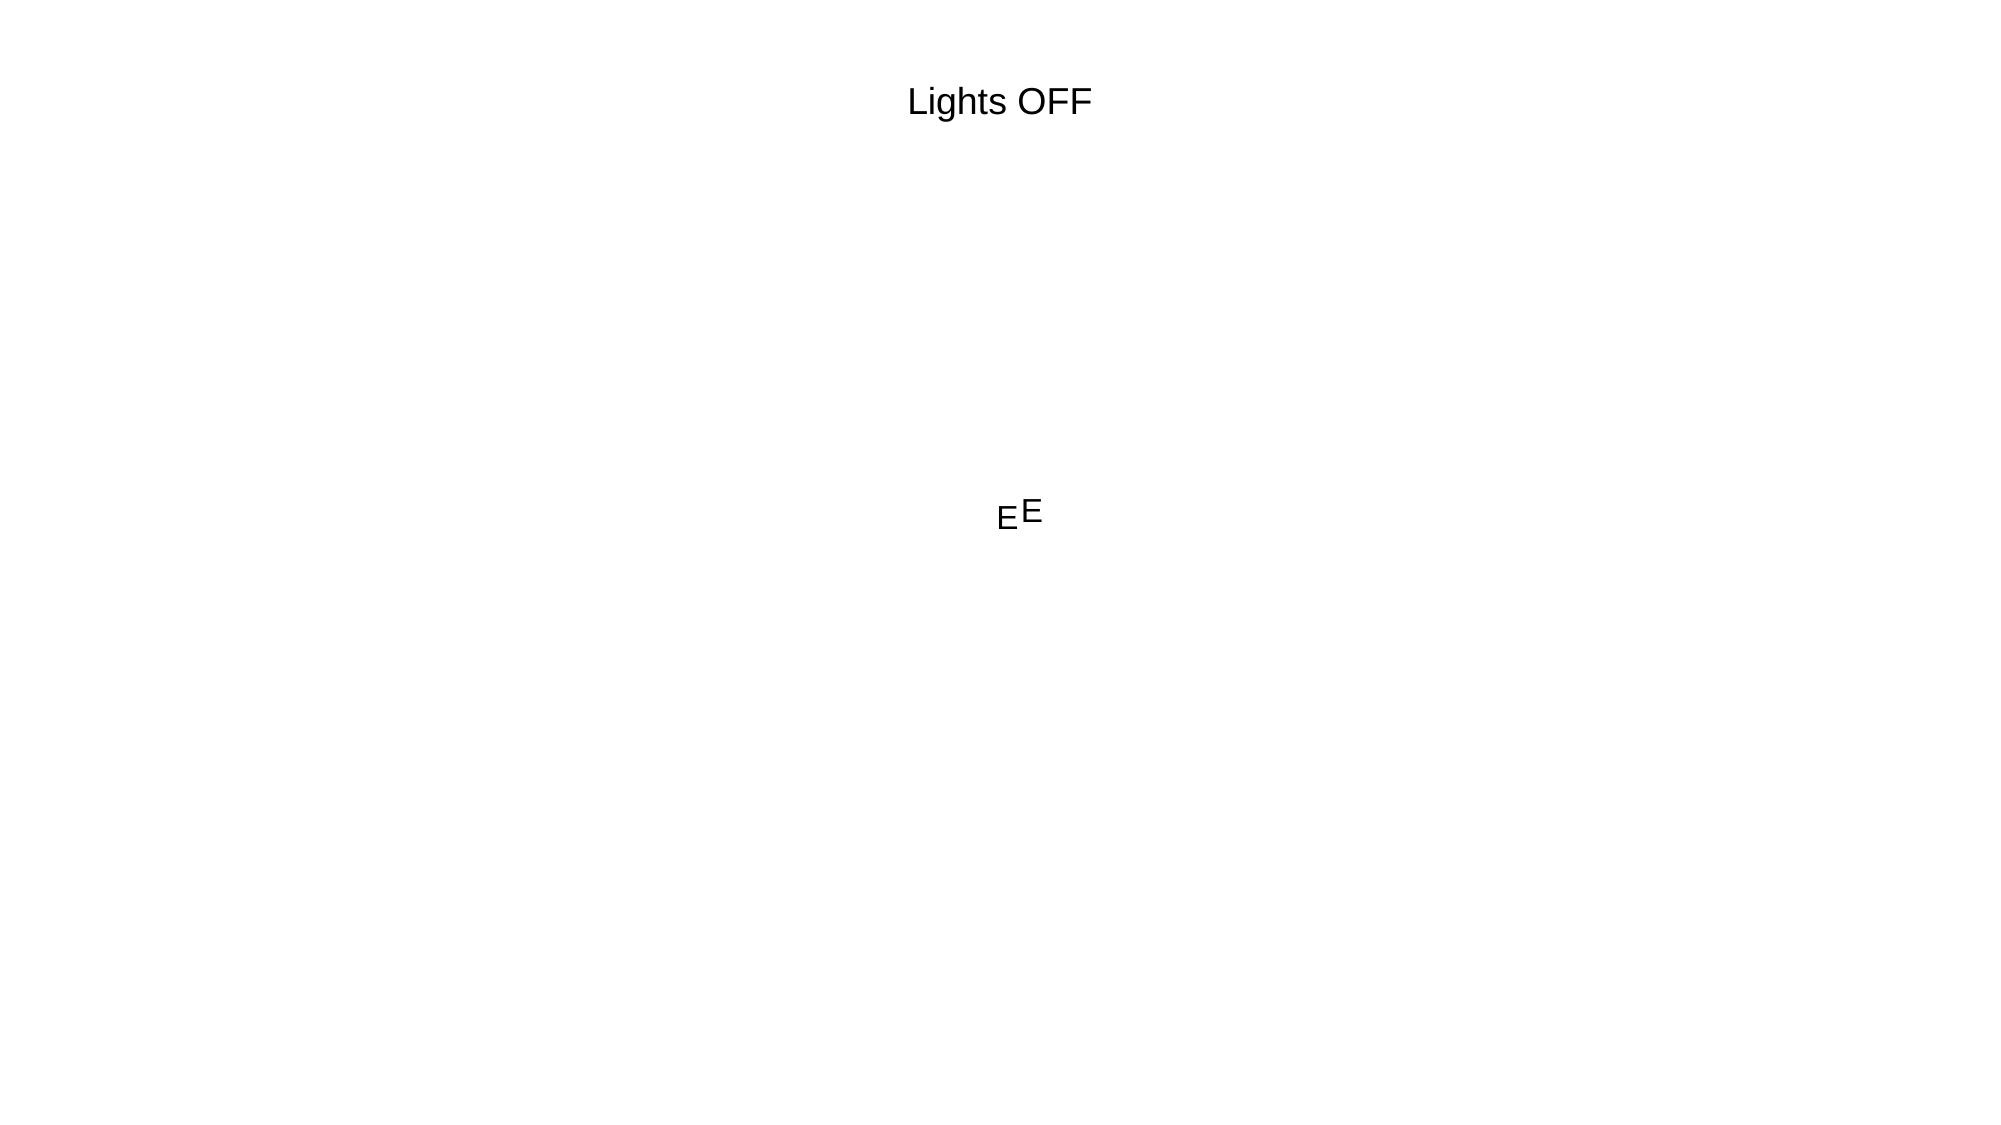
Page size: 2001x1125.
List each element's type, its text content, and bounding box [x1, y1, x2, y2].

text_box E [969, 496, 1047, 537]
text_box Lights OFF [831, 76, 1169, 122]
text_box E [1011, 488, 1053, 529]
